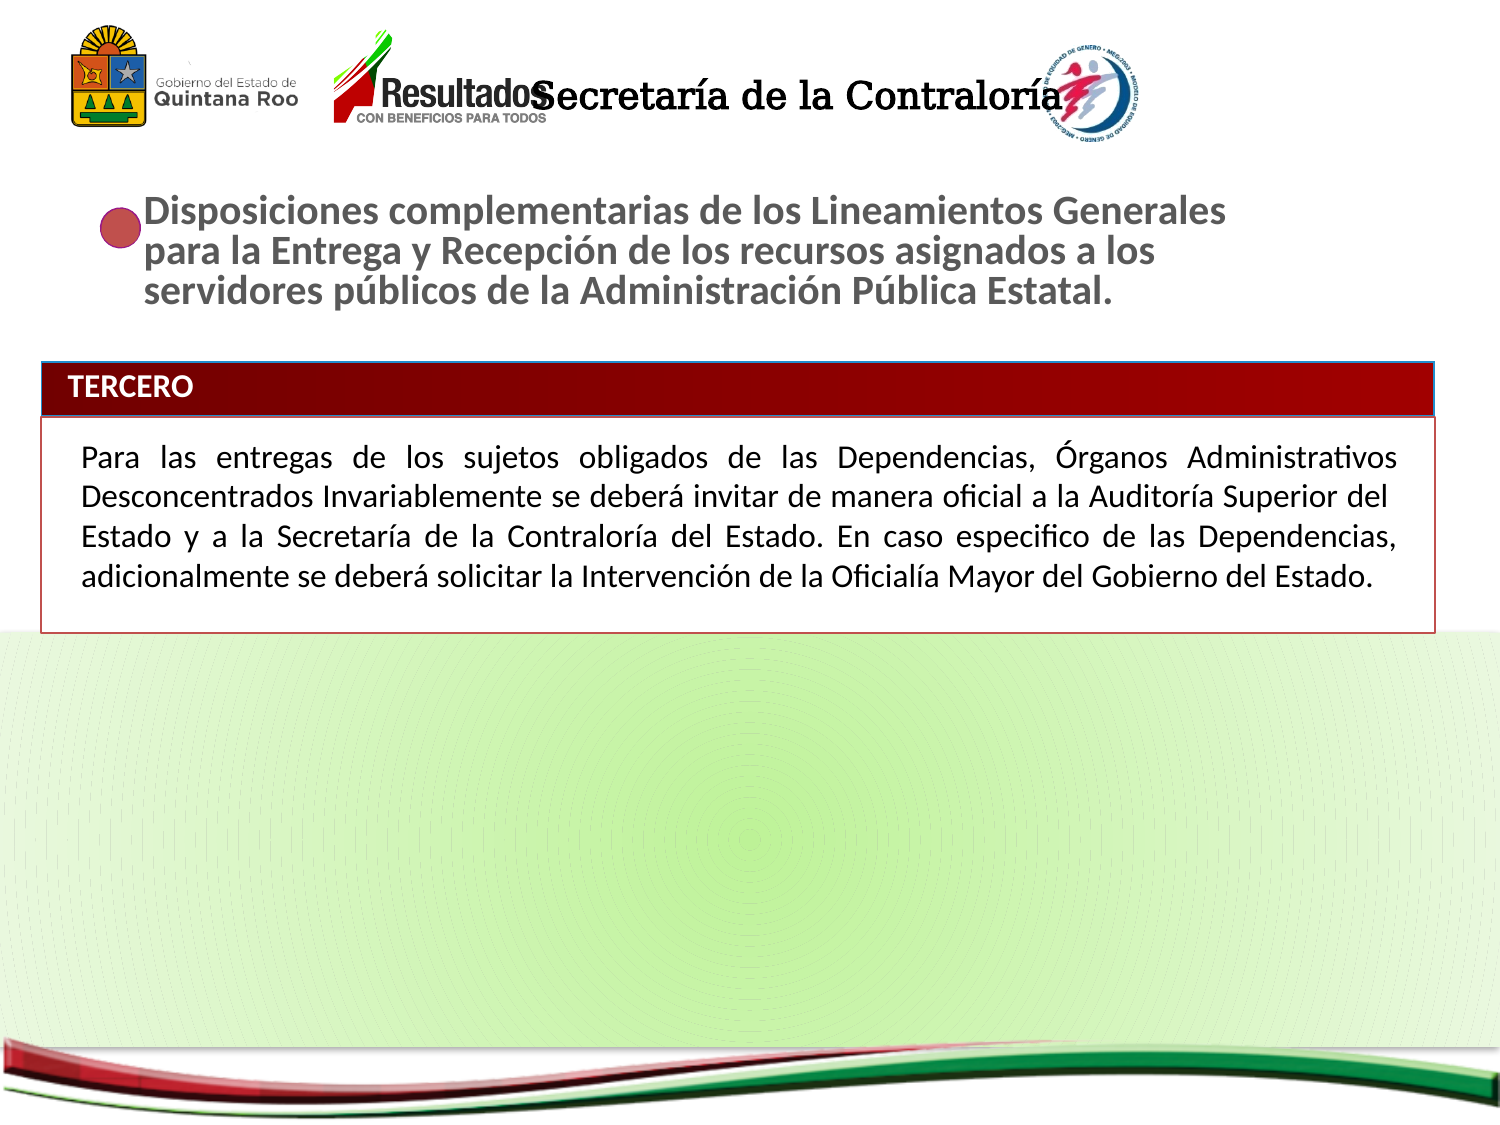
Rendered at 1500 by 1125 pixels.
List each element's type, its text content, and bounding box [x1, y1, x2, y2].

text_box TERCERO [53, 356, 290, 360]
picture [318, 23, 563, 130]
text_box Disposiciones complementarias de los Lineamientos Generales para la Entrega y Recepción de los recursos asignados a los servidores públicos de la Administración Pública Estatal. [128, 185, 1301, 320]
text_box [41, 361, 1436, 633]
text_box [0, 632, 1500, 1030]
picture [58, 25, 303, 130]
picture [1042, 45, 1140, 142]
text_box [100, 207, 141, 248]
text_box Secretaría de la Contraloría [567, 63, 1037, 124]
picture [0, 1031, 1500, 1125]
